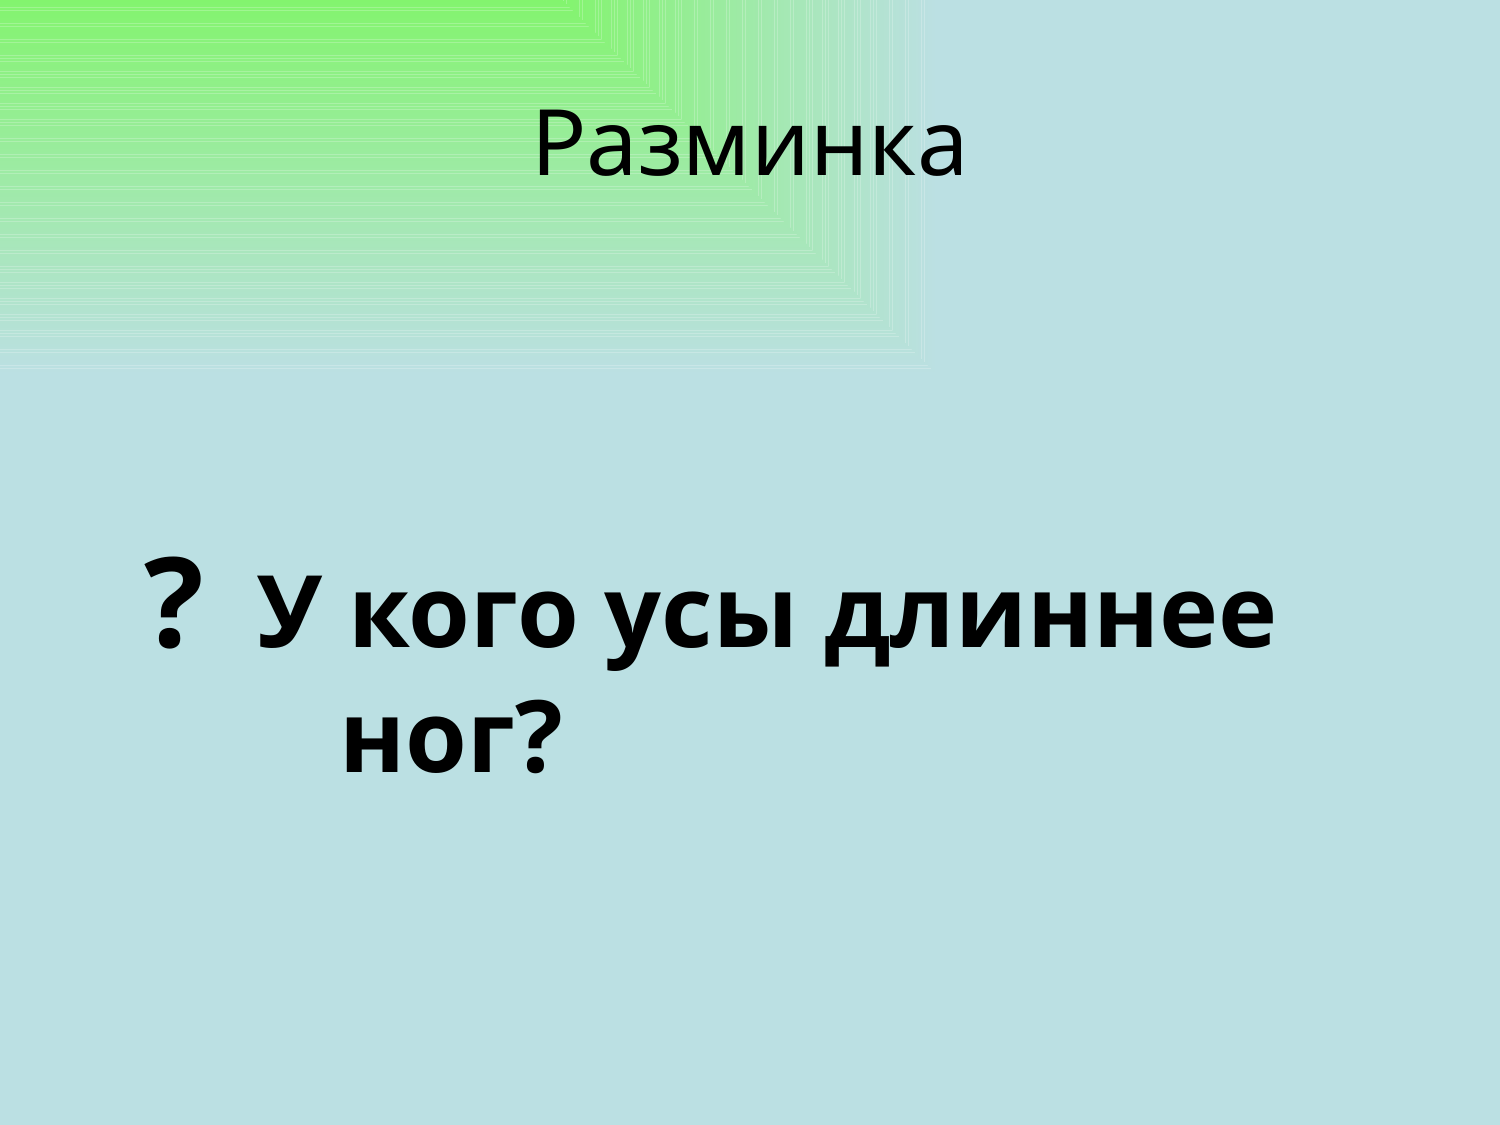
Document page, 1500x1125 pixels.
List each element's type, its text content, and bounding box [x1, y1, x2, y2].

title Разминка [74, 44, 1426, 233]
list ? У кого усы длиннее ног? [112, 515, 1376, 901]
